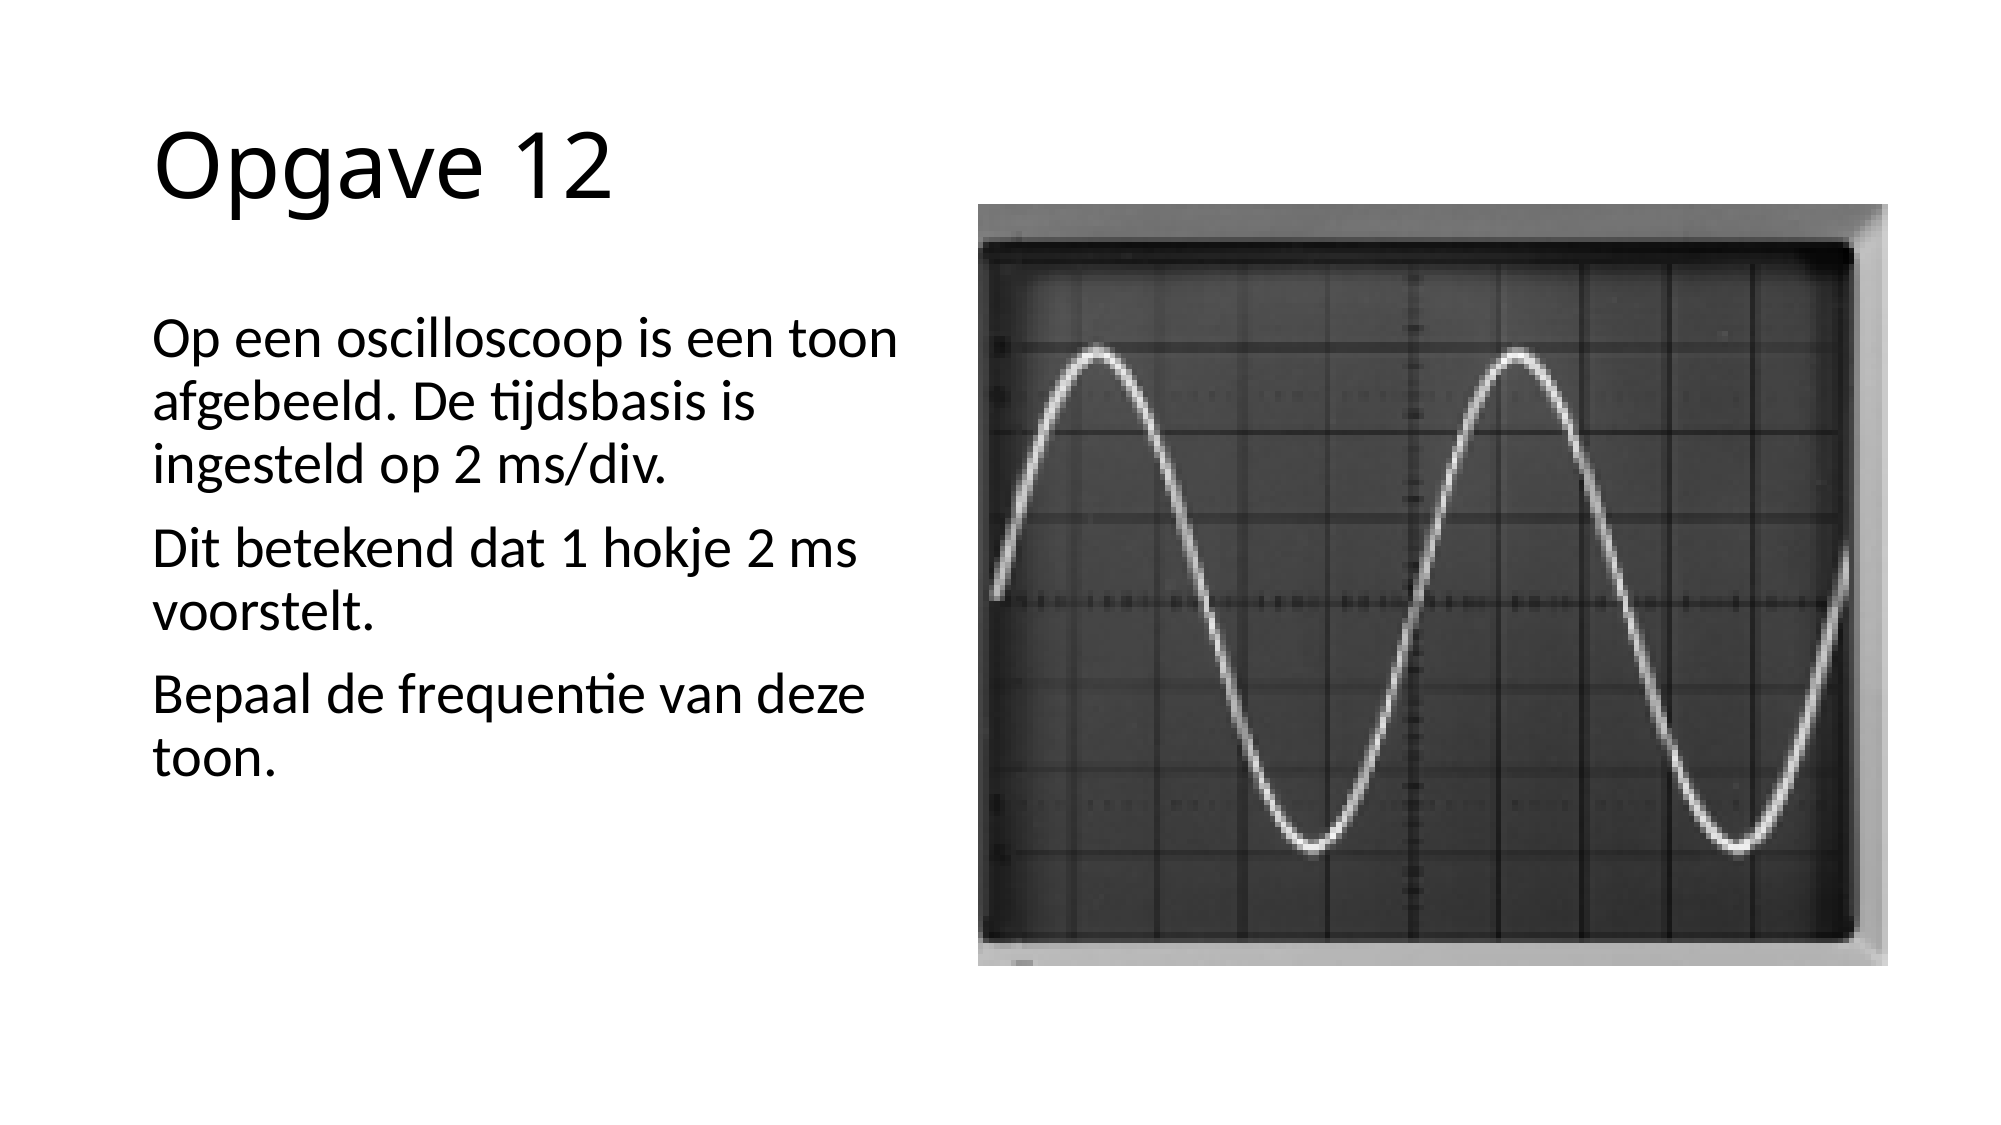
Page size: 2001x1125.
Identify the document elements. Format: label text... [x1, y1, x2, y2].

picture [978, 204, 1888, 966]
title Opgave 12 [137, 59, 1863, 278]
list Op een oscilloscoop is een toon afgebeeld. De tijdsbasis is ingesteld op 2 ms/div. Dit betekend dat 1 hokje 2 ms voorstelt. Bepaal de frequentie van deze toon. [137, 299, 924, 1014]
